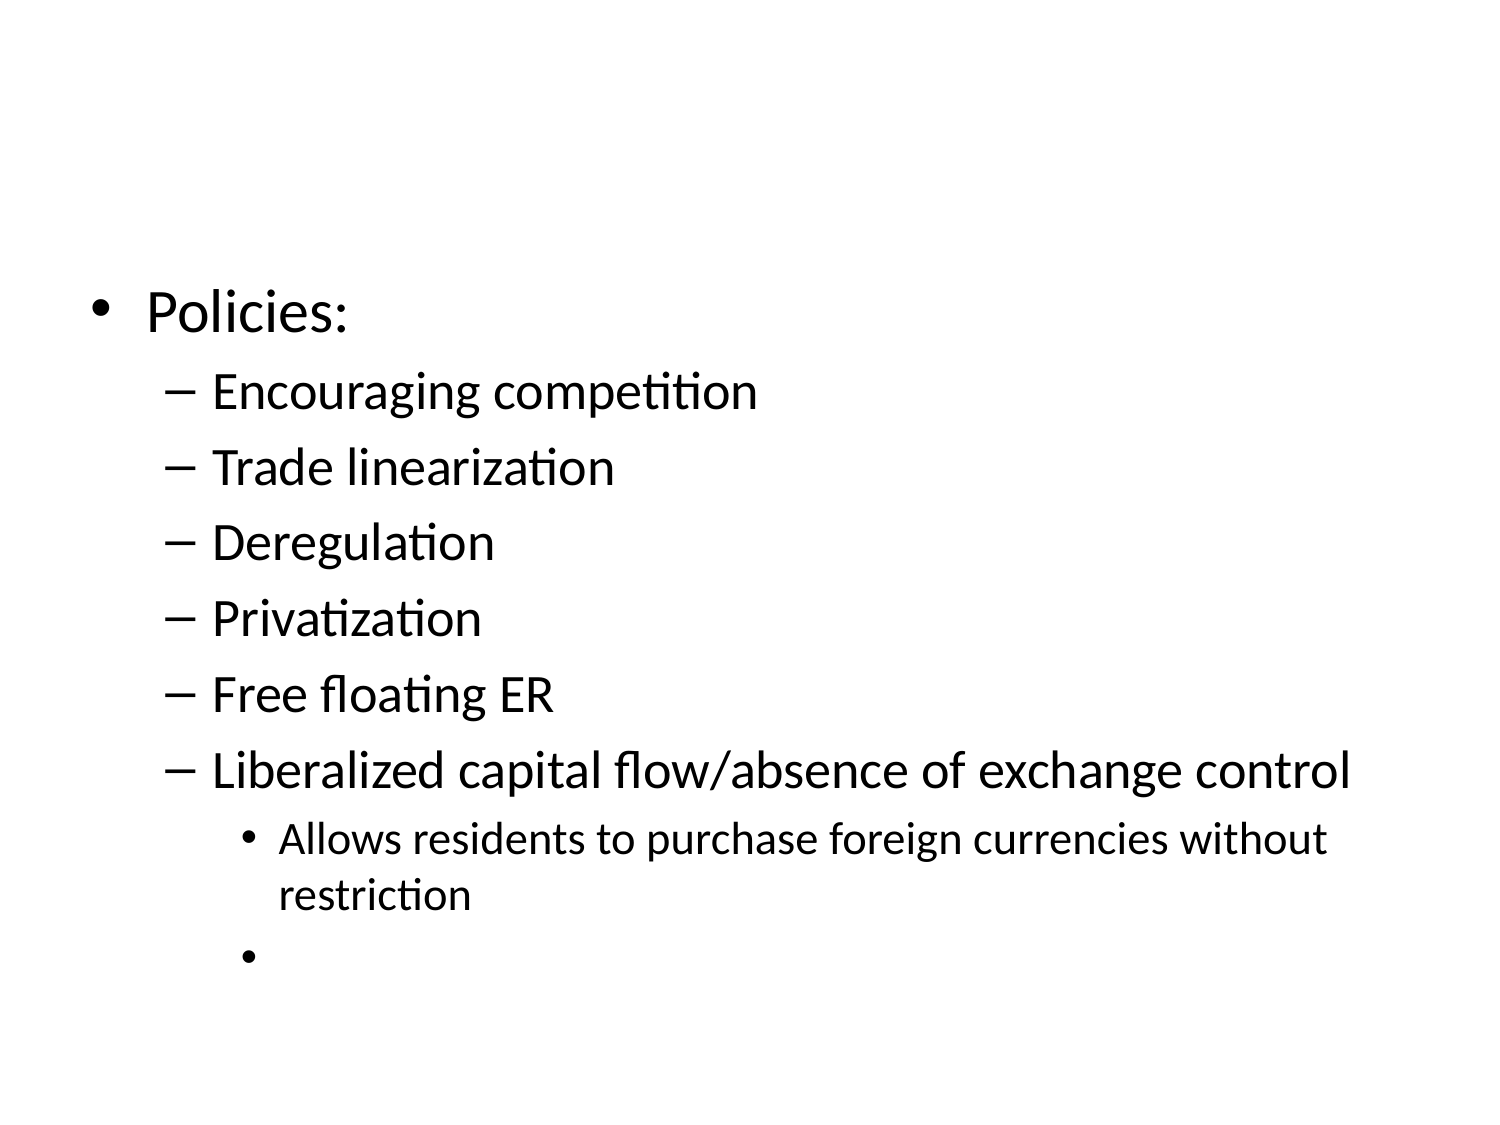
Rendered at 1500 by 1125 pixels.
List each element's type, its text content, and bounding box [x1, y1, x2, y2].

list Policies: Encouraging competition Trade linearization Deregulation Privatization Free floating ER Liberalized capital flow/absence of exchange control Allows residents to purchase foreign currencies without restriction [75, 262, 1425, 1005]
